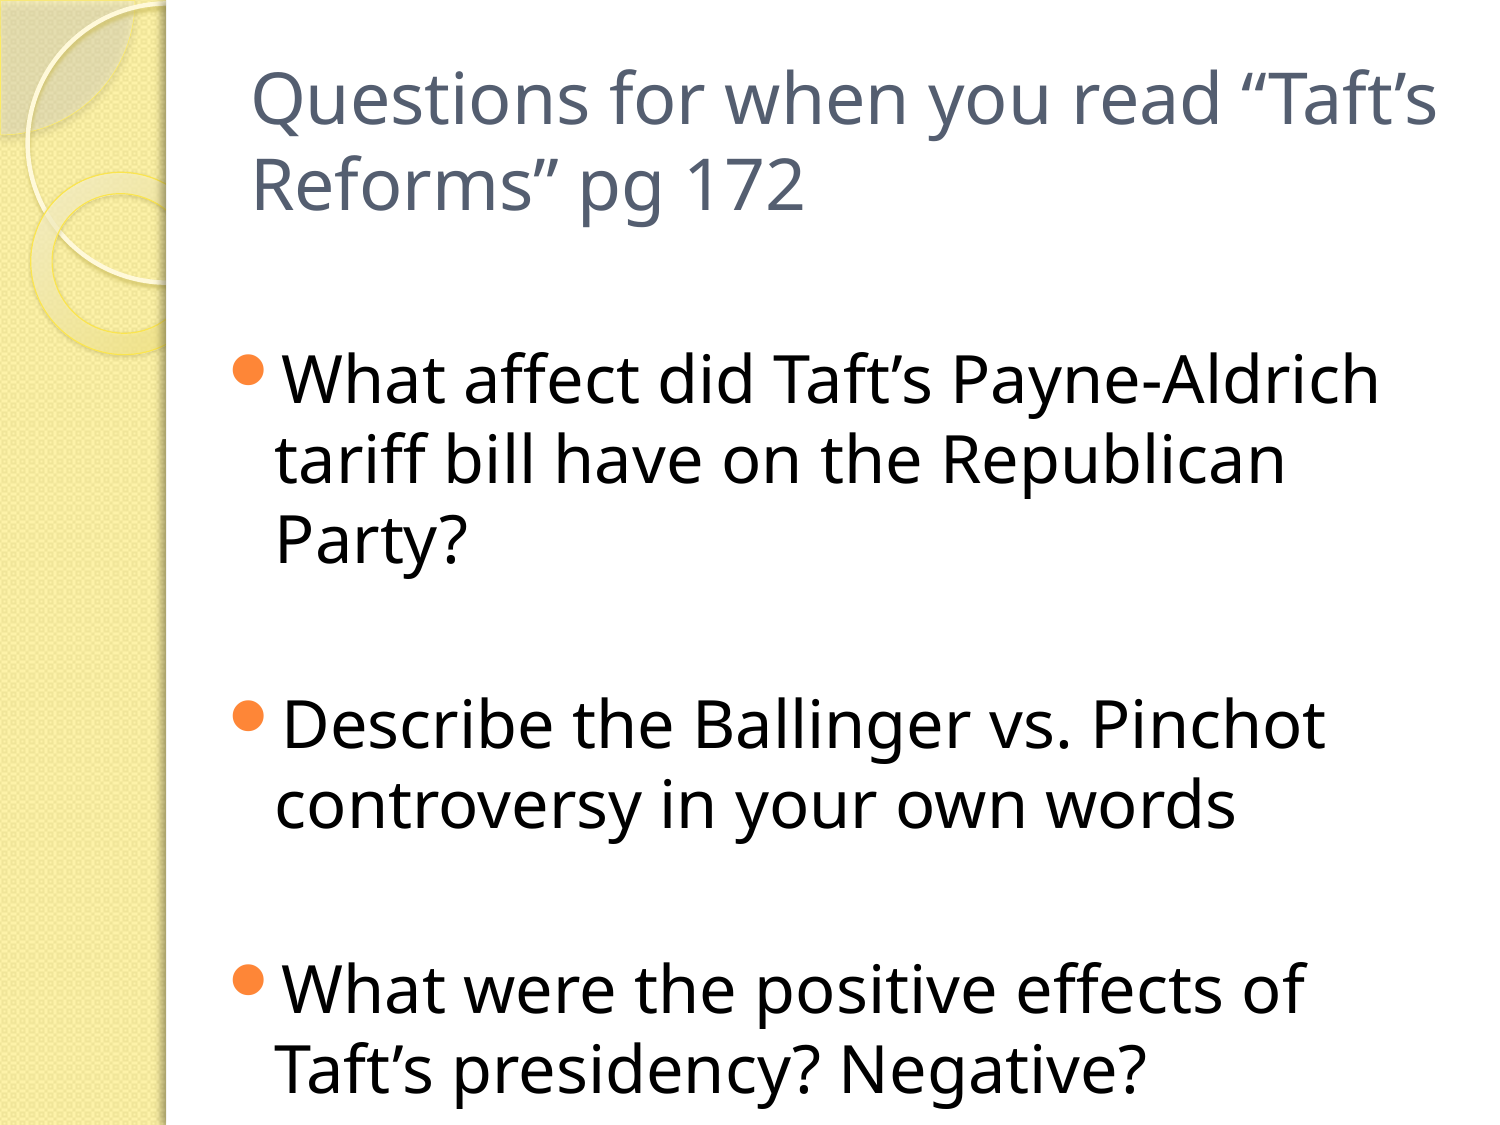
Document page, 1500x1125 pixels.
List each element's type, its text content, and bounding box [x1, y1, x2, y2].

list What affect did Taft’s Payne-Aldrich tariff bill have on the Republican Party? Describe the Ballinger vs. Pinchot controversy in your own words What were the positive effects of Taft’s presidency? Negative? [200, 237, 1466, 1125]
title Questions for when you read “Taft’s Reforms” pg 172 [235, 45, 1466, 233]
